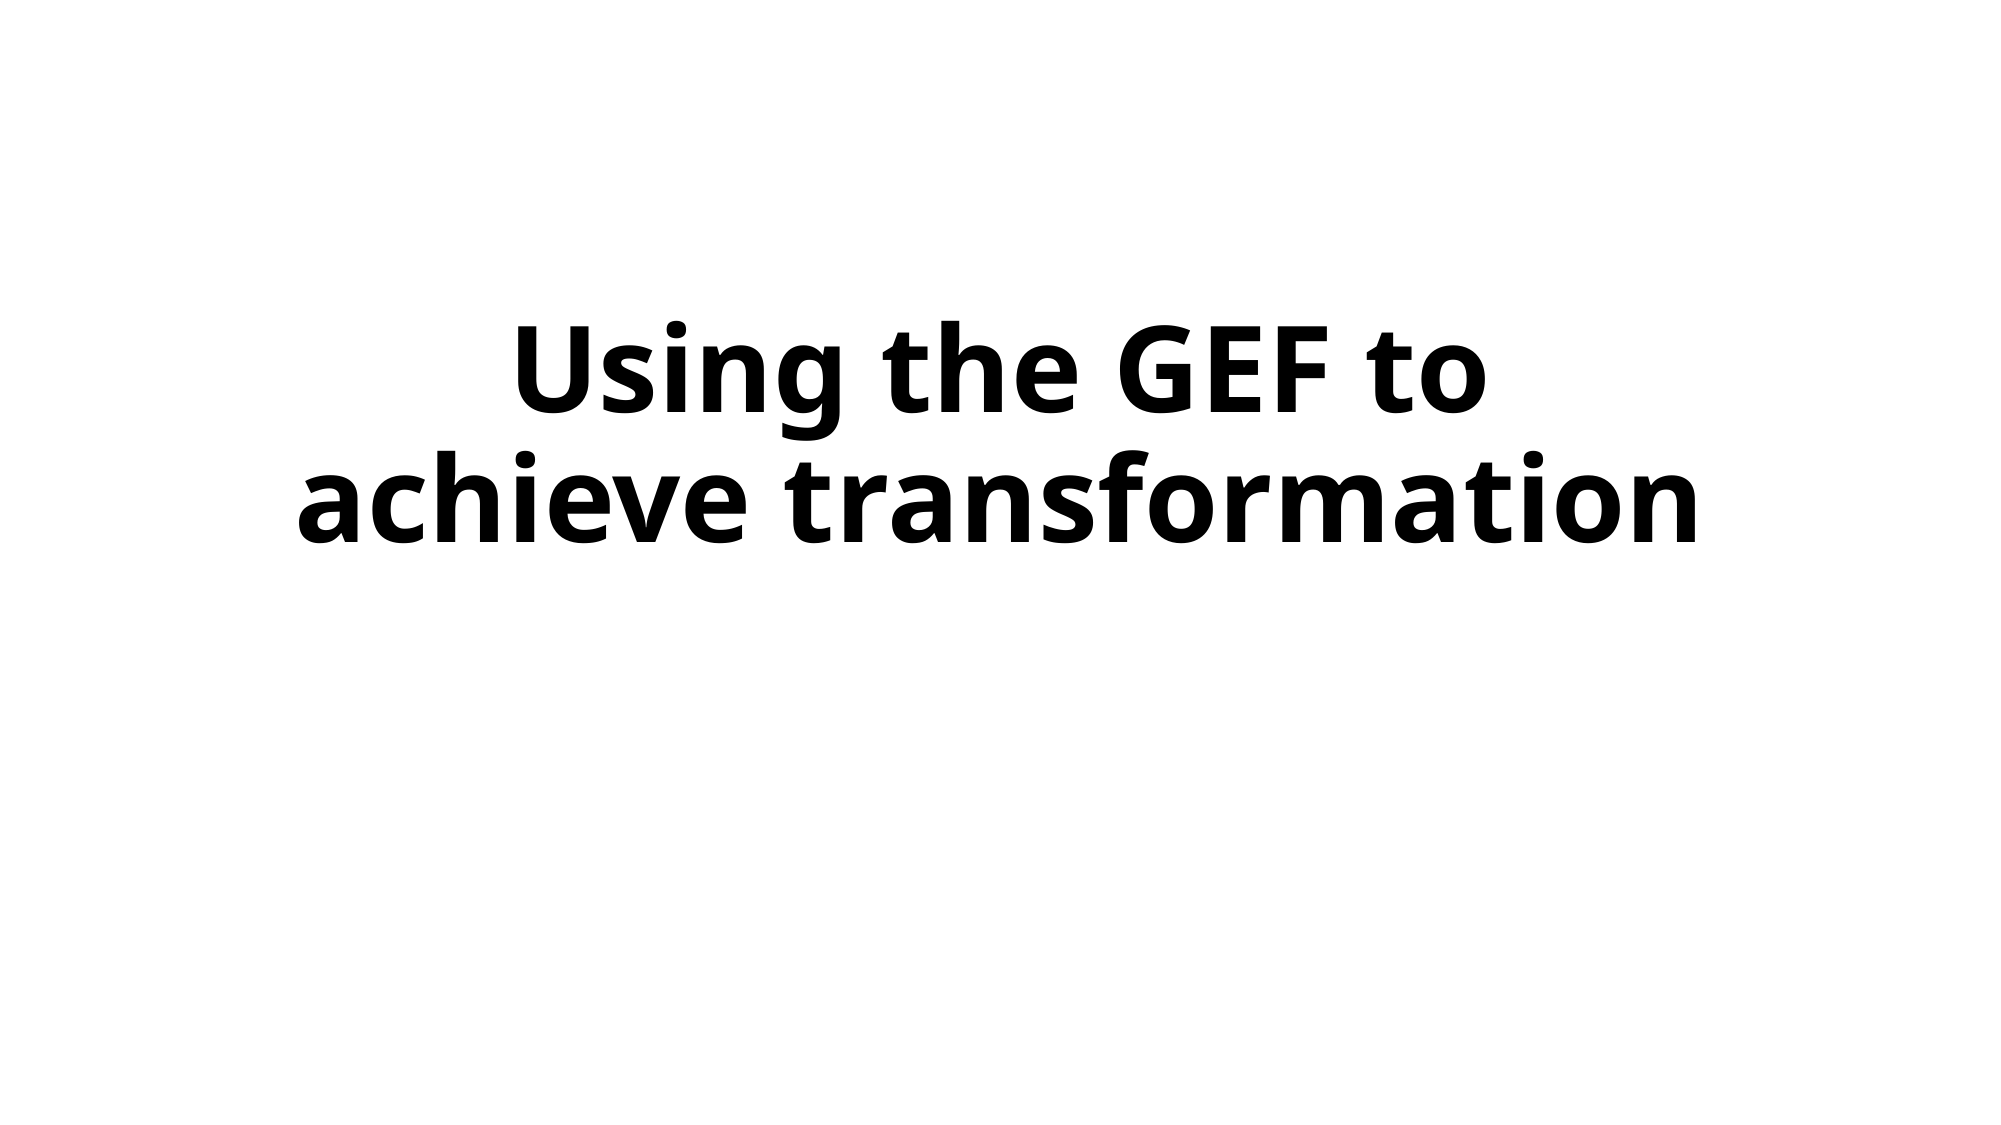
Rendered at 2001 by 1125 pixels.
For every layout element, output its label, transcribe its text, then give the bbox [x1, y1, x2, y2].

title Using the GEF to achieve transformation [249, 184, 1750, 576]
